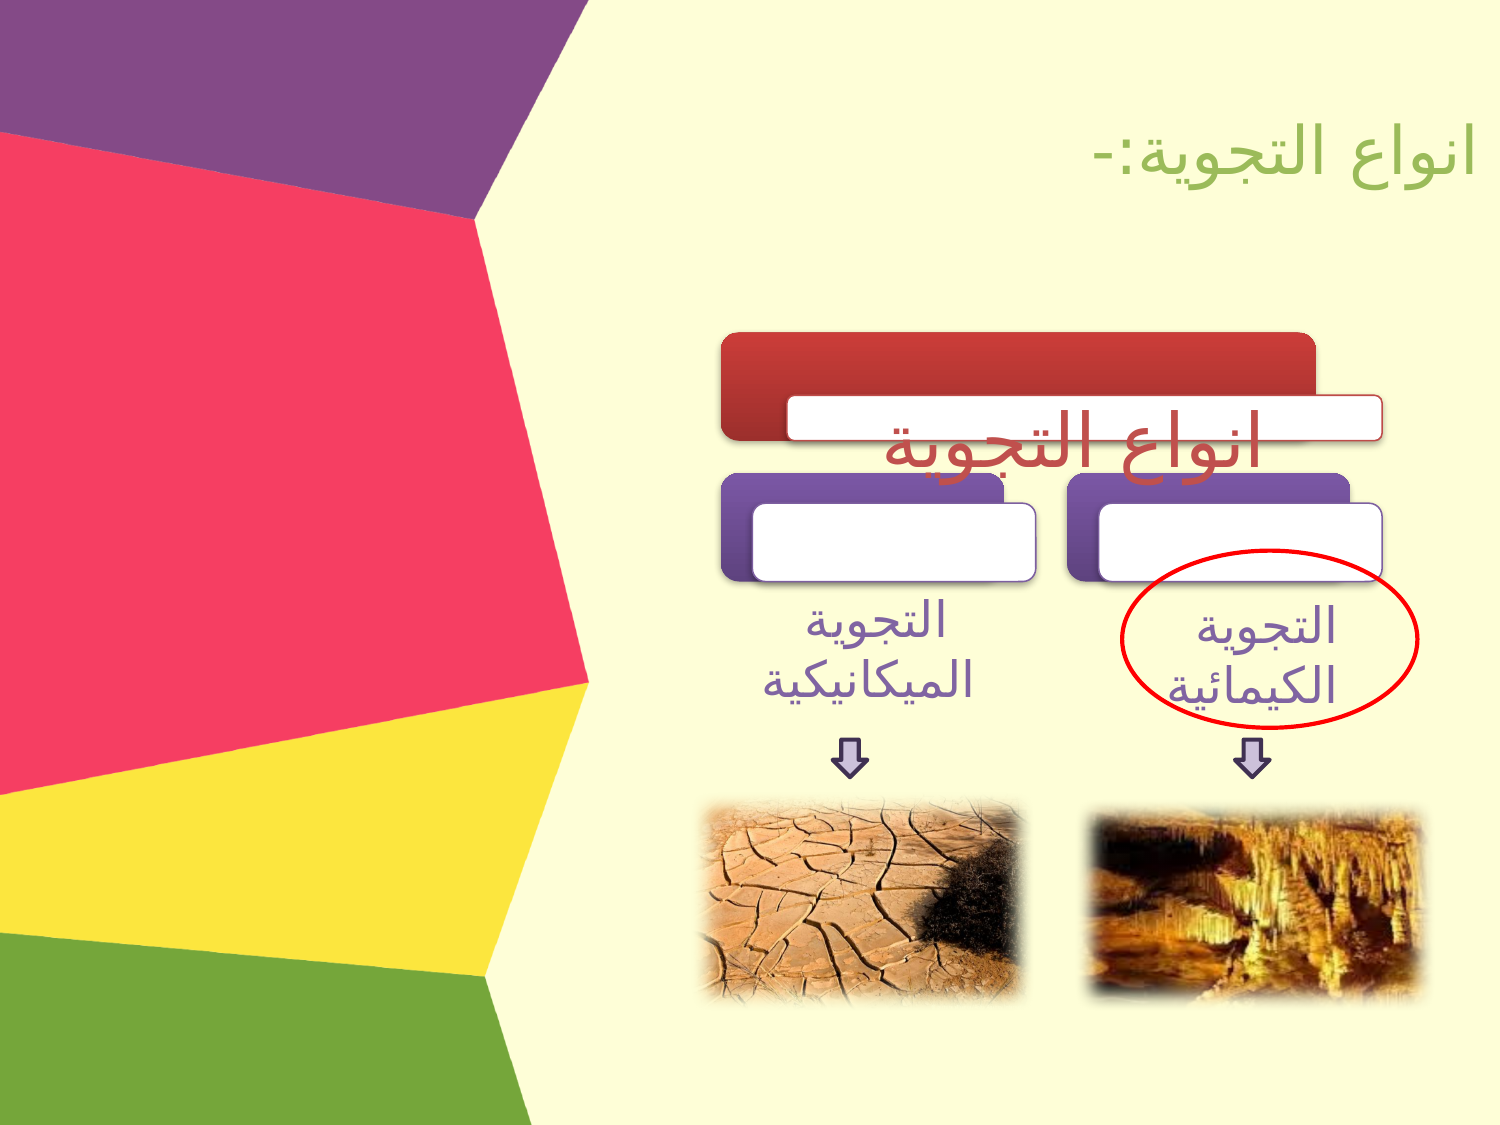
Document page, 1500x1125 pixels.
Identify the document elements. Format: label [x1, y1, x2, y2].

picture [0, 0, 1500, 1125]
text_box [637, 332, 1466, 723]
